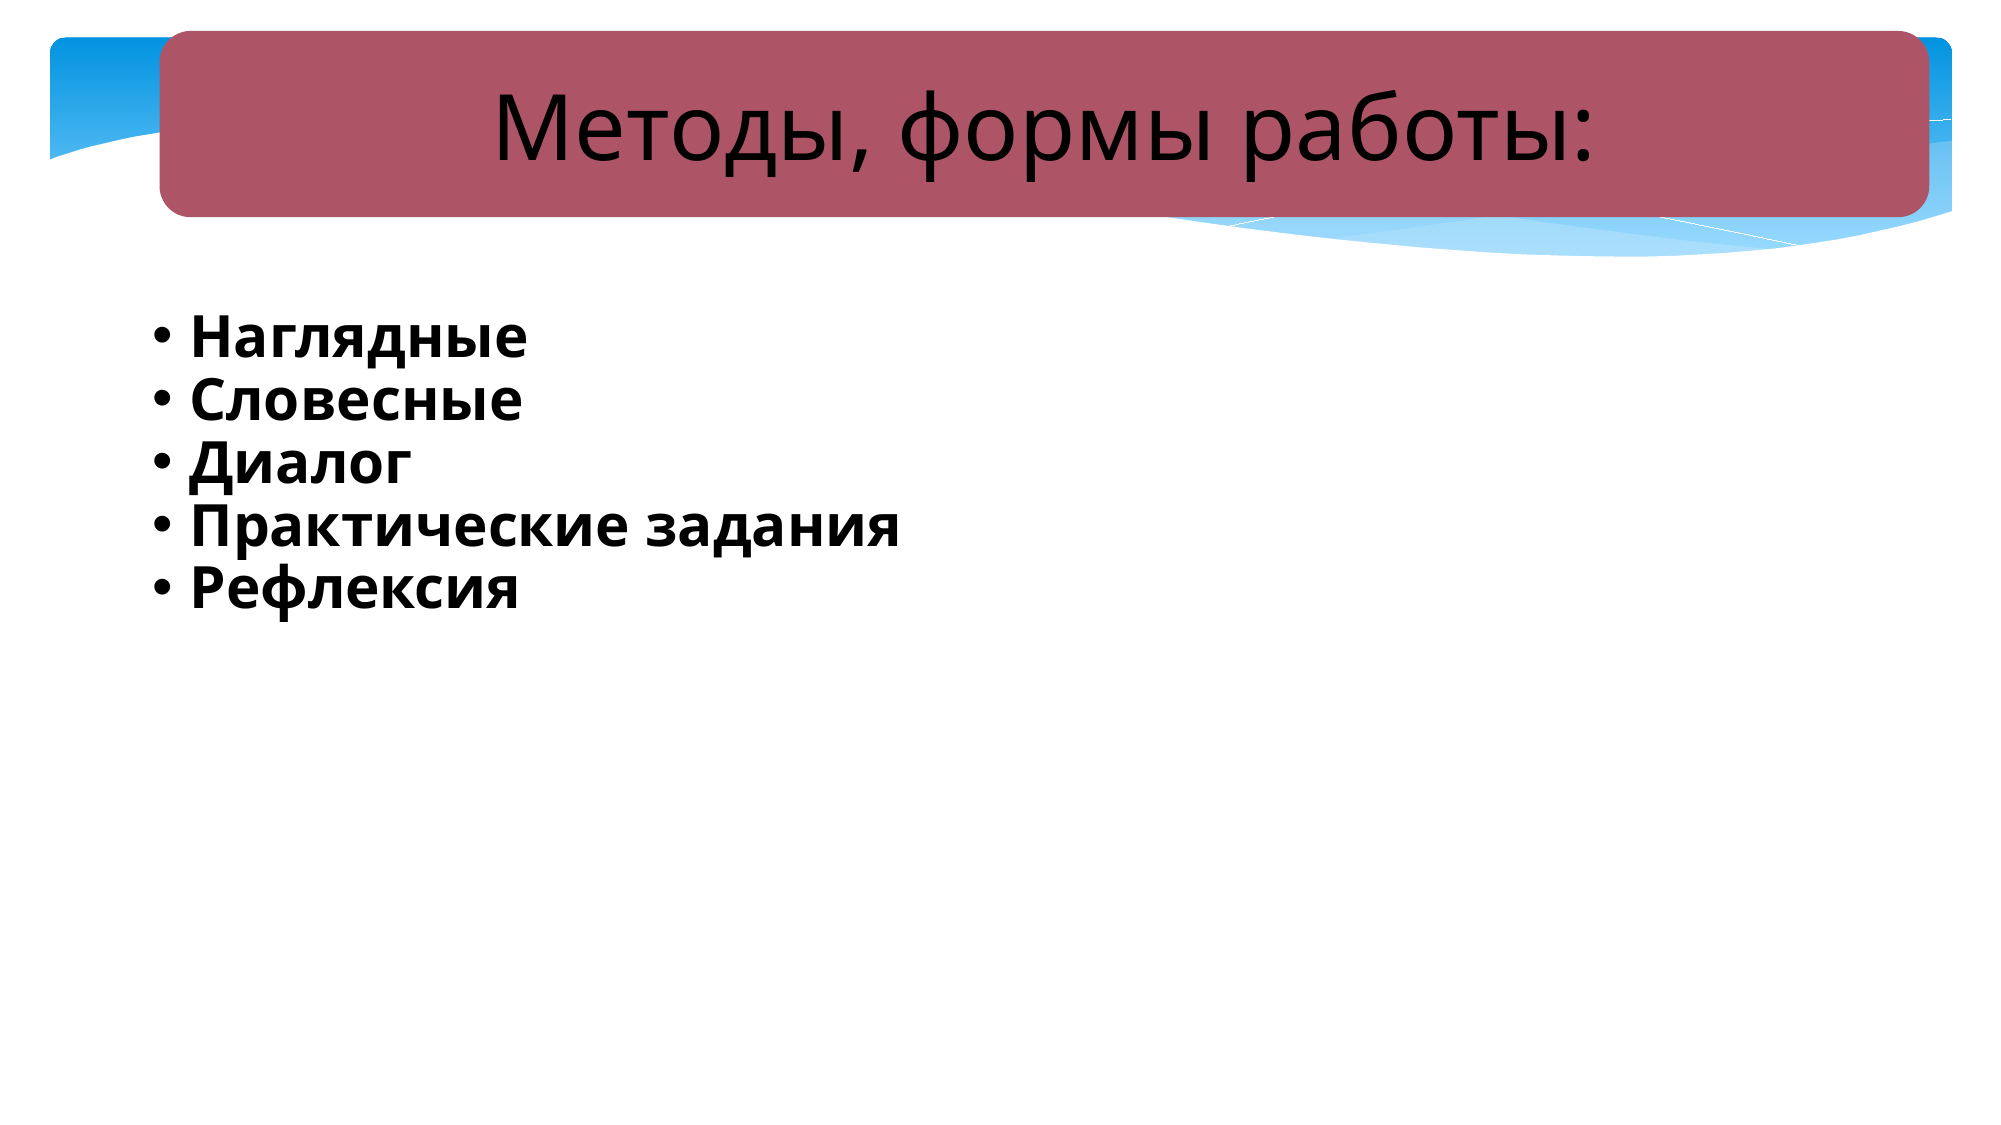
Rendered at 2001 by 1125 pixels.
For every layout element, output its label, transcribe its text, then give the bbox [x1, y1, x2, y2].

text_box Методы, формы работы: [158, 29, 1931, 219]
text_box [137, 59, 1863, 278]
text_box Наглядные Словесные Диалог Практические задания Рефлексия [137, 299, 1863, 1014]
